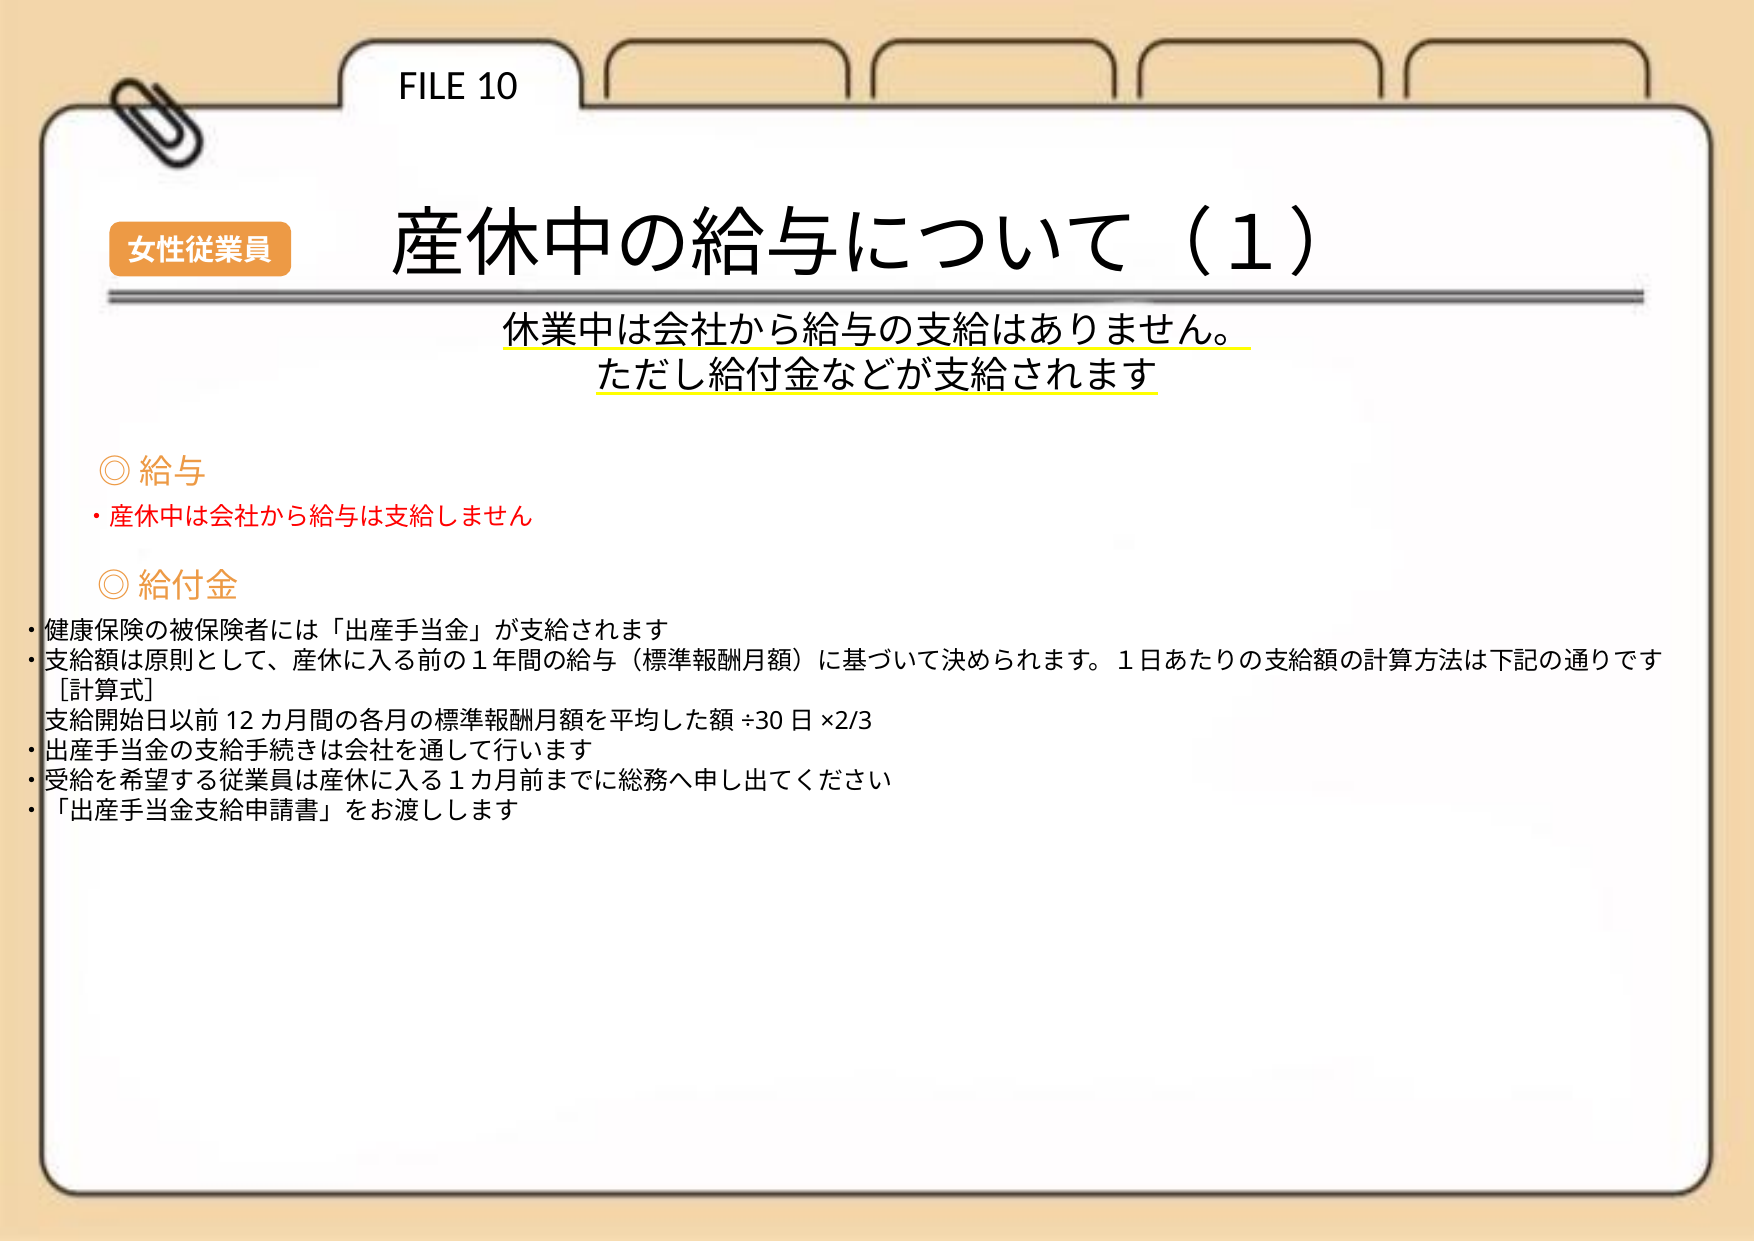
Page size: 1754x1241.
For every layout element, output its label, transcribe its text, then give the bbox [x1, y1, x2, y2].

text_box ◎給付金 [82, 557, 254, 607]
picture [0, 0, 1754, 1241]
text_box FILE 10 [383, 50, 533, 115]
text_box 休業中は会社から給与の支給はありません。 ただし給付金などが支給されます [487, 299, 1267, 404]
text_box 女性従業員 [112, 223, 289, 274]
text_box ・健康保険の被保険者には「出産手当金」が支給されます ・支給額は原則として、産休に入る前の１年間の給与（標準報酬月額）に基づいて決められます。１日あたりの支給額の計算方法は下記の通りです ［計算式］ 支給開始日以前12カ月間の各月の標準報酬月額を平均した額÷30日×2/3 ・出産手当金の支給手続きは会社を通して行います ・受給を希望する従業員は産休に入る１カ月前までに総務へ申し出てください ・「出産手当金支給申請書」をお渡しします [4, 607, 1679, 832]
text_box 産休中の給与について（１） [375, 186, 1378, 292]
text_box ◎給与 [83, 443, 222, 492]
text_box ・産休中は会社から給与は支給しません [69, 492, 549, 538]
